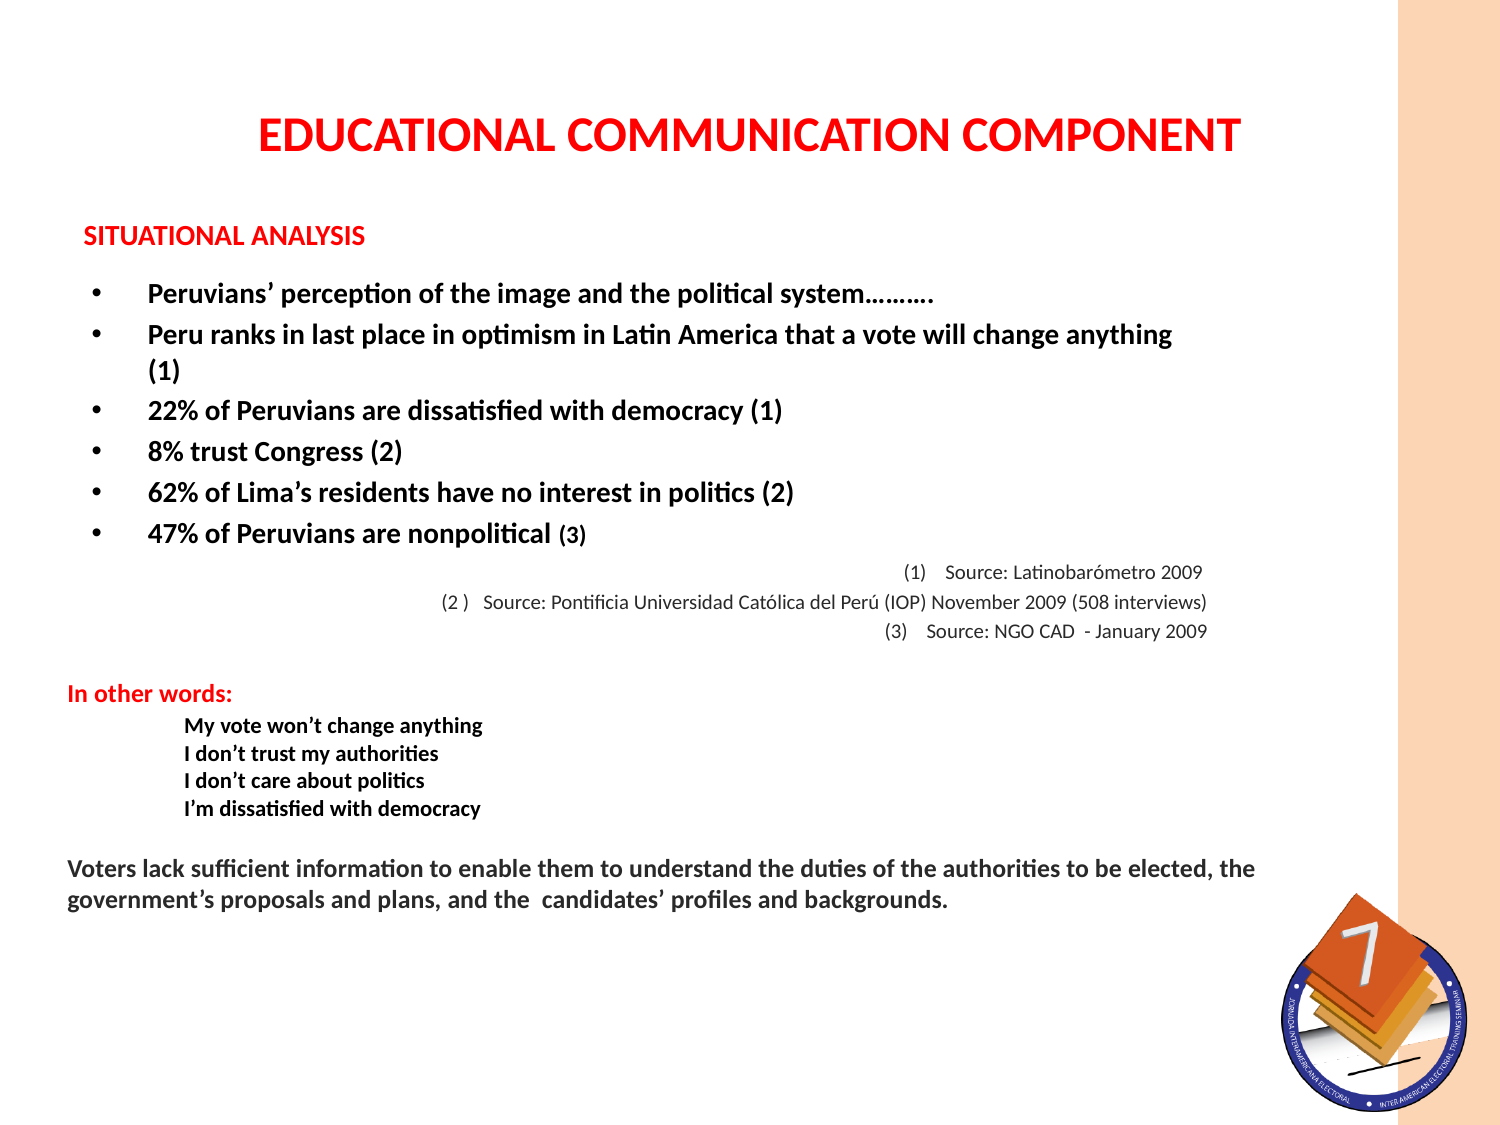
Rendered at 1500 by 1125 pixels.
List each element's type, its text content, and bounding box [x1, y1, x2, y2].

text_box EDUCATIONAL COMMUNICATION COMPONENT [74, 78, 1398, 185]
text_box [75, 231, 1376, 668]
text_box SITUATIONAL ANALYSIS [68, 209, 613, 259]
subtitle Peruvians’ perception of the image and the political system………. Peru ranks in last place in optimism in Latin America that a vote will change anything (1) 22% of Peruvians are dissatisfied with democracy (1) 8% trust Congress (2) 62% of Lima’s residents have no interest in politics (2) 47% of Peruvians are nonpolitical (3) (1) Source: Latinobarómetro 2009 (2 ) Source: Pontificia Universidad Católica del Perú (IOP) November 2009 (508 interviews) (3) Source: NGO CAD - January 2009 [76, 267, 1223, 681]
picture [1281, 893, 1471, 1112]
text_box [1398, 0, 1500, 1125]
title In other words: My vote won’t change anything I don’t trust my authorities I don’t care about politics I’m dissatisfied with democracy Voters lack sufficient information to enable them to understand the duties of the authorities to be elected, the government’s proposals and plans, and the candidates’ profiles and backgrounds. [52, 668, 1403, 953]
